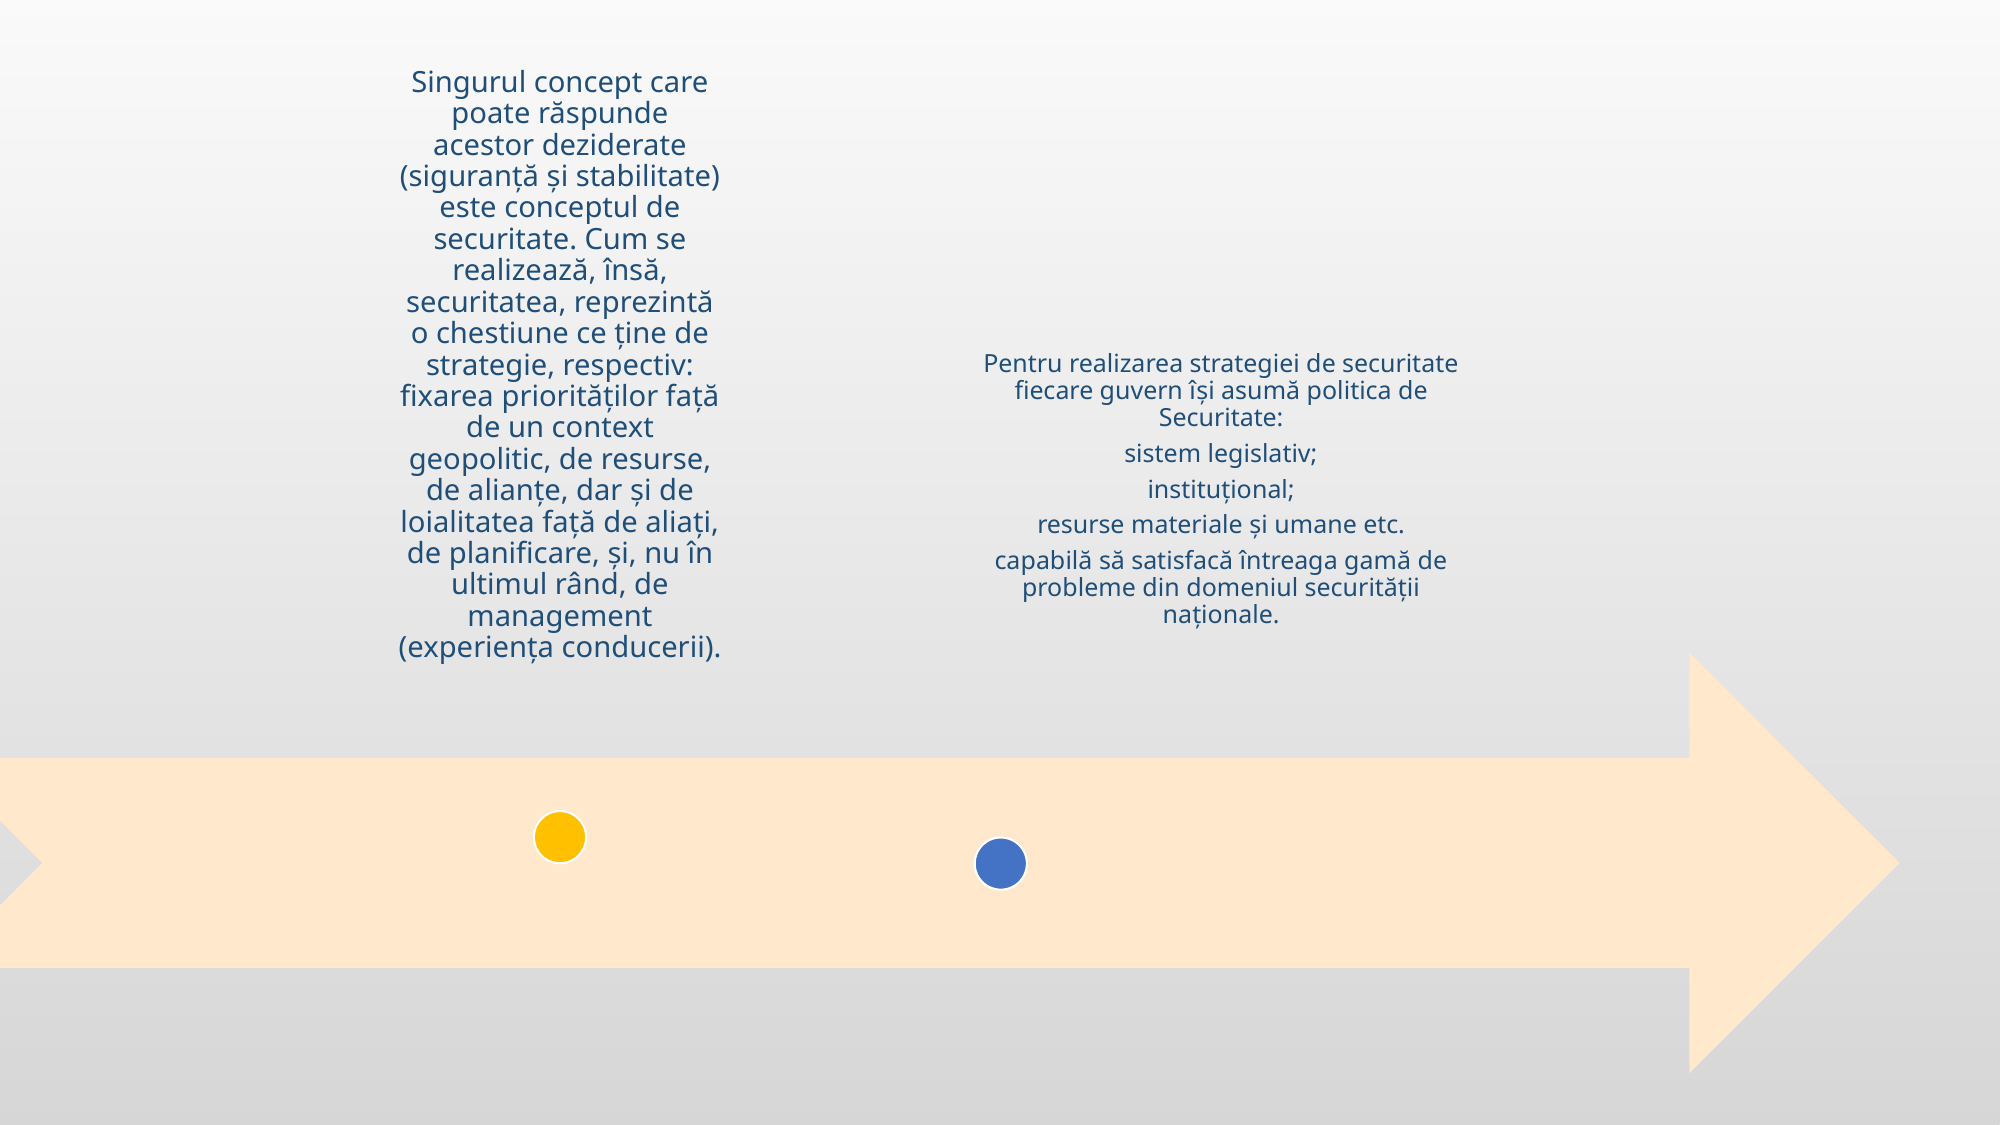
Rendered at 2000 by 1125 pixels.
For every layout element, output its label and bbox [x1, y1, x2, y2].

text_box [0, 337, 1900, 1125]
